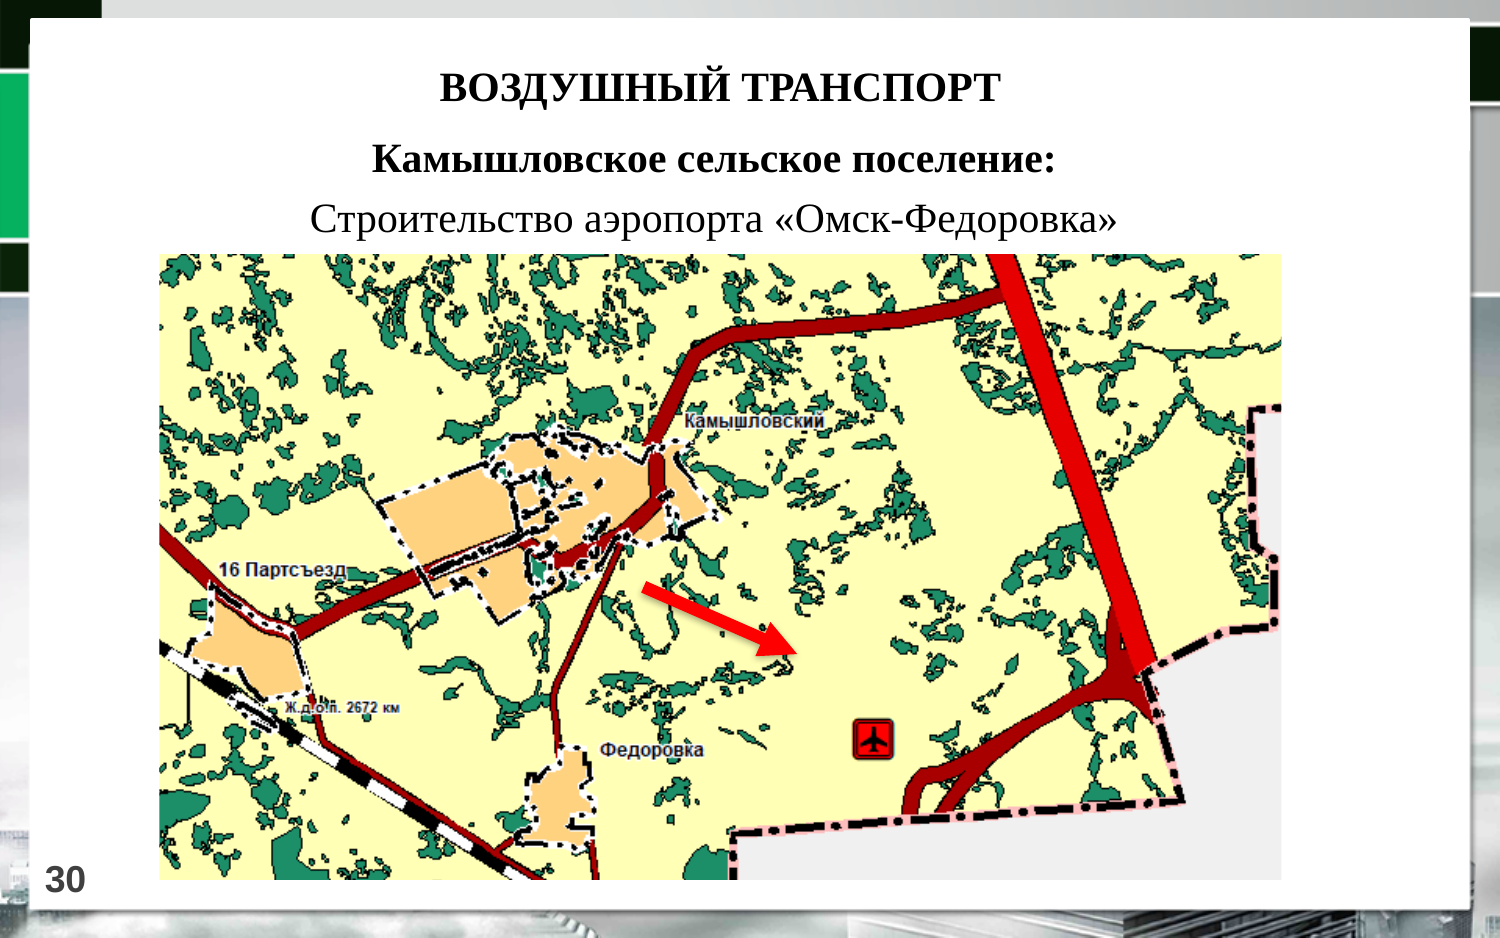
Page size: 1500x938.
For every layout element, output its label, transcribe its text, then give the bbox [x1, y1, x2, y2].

text_box [30, 18, 1470, 152]
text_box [643, 586, 798, 655]
text_box ВОЗДУШНЫЙ ТРАНСПОРТ [345, 52, 1096, 117]
picture [0, 0, 1500, 938]
text_box 30 [30, 847, 102, 908]
text_box Камышловское сельское поселение: Строительство аэропорта «Омск-Федоровка» [147, 123, 1282, 248]
